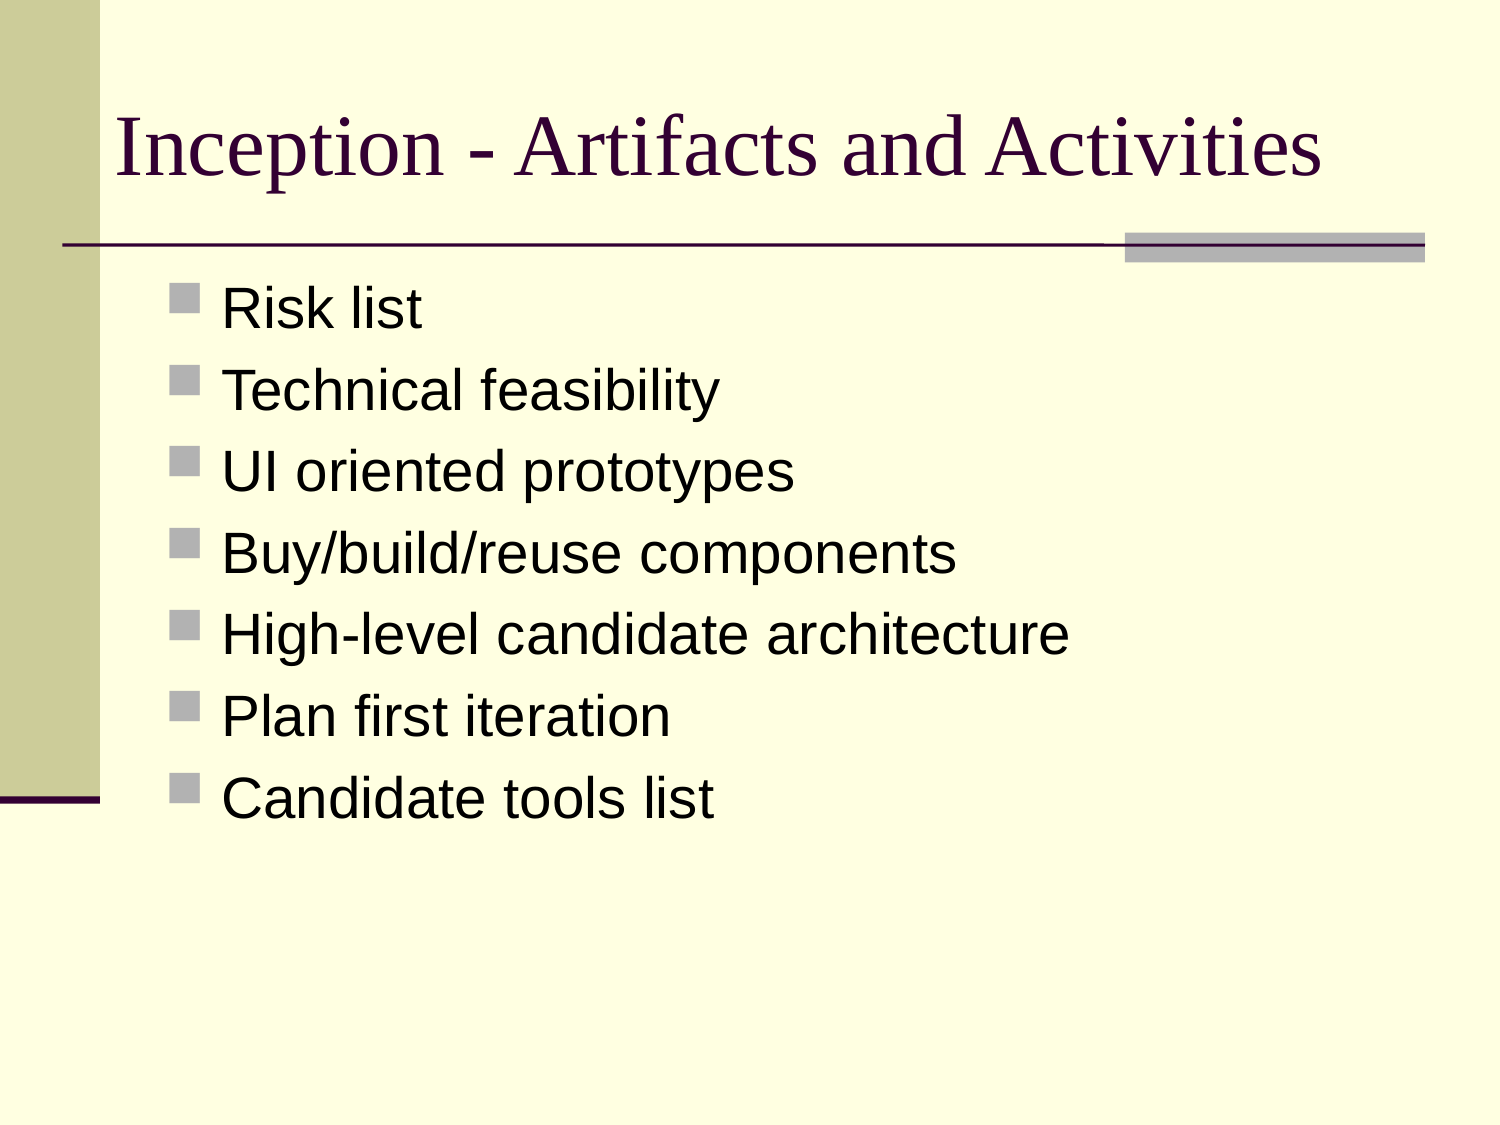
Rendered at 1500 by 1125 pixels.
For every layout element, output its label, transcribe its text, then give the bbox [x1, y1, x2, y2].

list Risk list Technical feasibility UI oriented prototypes Buy/build/reuse components High-level candidate architecture Plan first iteration Candidate tools list [149, 262, 1426, 1006]
title Inception - Artifacts and Activities [99, 37, 1461, 244]
